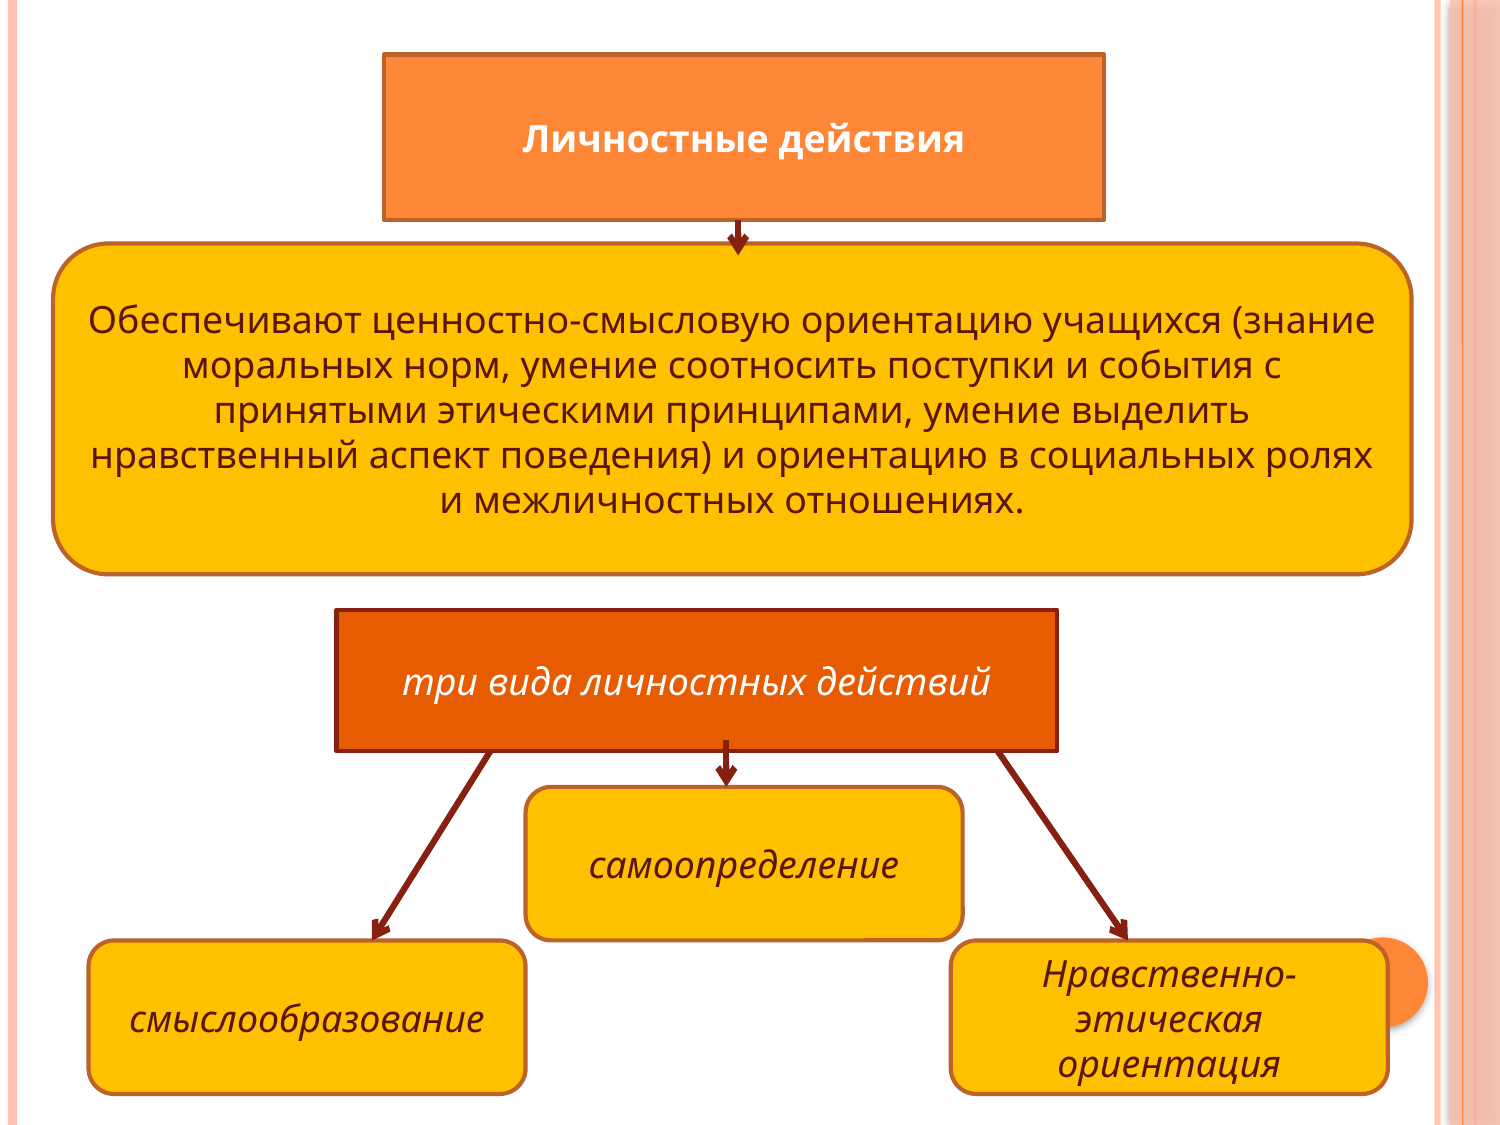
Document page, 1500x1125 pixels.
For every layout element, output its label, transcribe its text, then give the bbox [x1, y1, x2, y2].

text_box три вида личностных действий [334, 608, 1059, 753]
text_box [371, 750, 491, 941]
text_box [997, 750, 1129, 941]
text_box Нравственно-этическая ориентация [948, 938, 1390, 1097]
text_box Личностные действия [382, 52, 1106, 222]
text_box смыслообразование [86, 938, 528, 1097]
text_box Обеспечивают ценностно-смысловую ориентацию учащихся (знание моральных норм, умение соотносить поступки и события с принятыми этическими принципами, умение выделить нравственный аспект поведения) и ориентацию в социальных ролях и межличностных отношениях. [50, 241, 1414, 577]
text_box самоопределение [523, 784, 965, 943]
